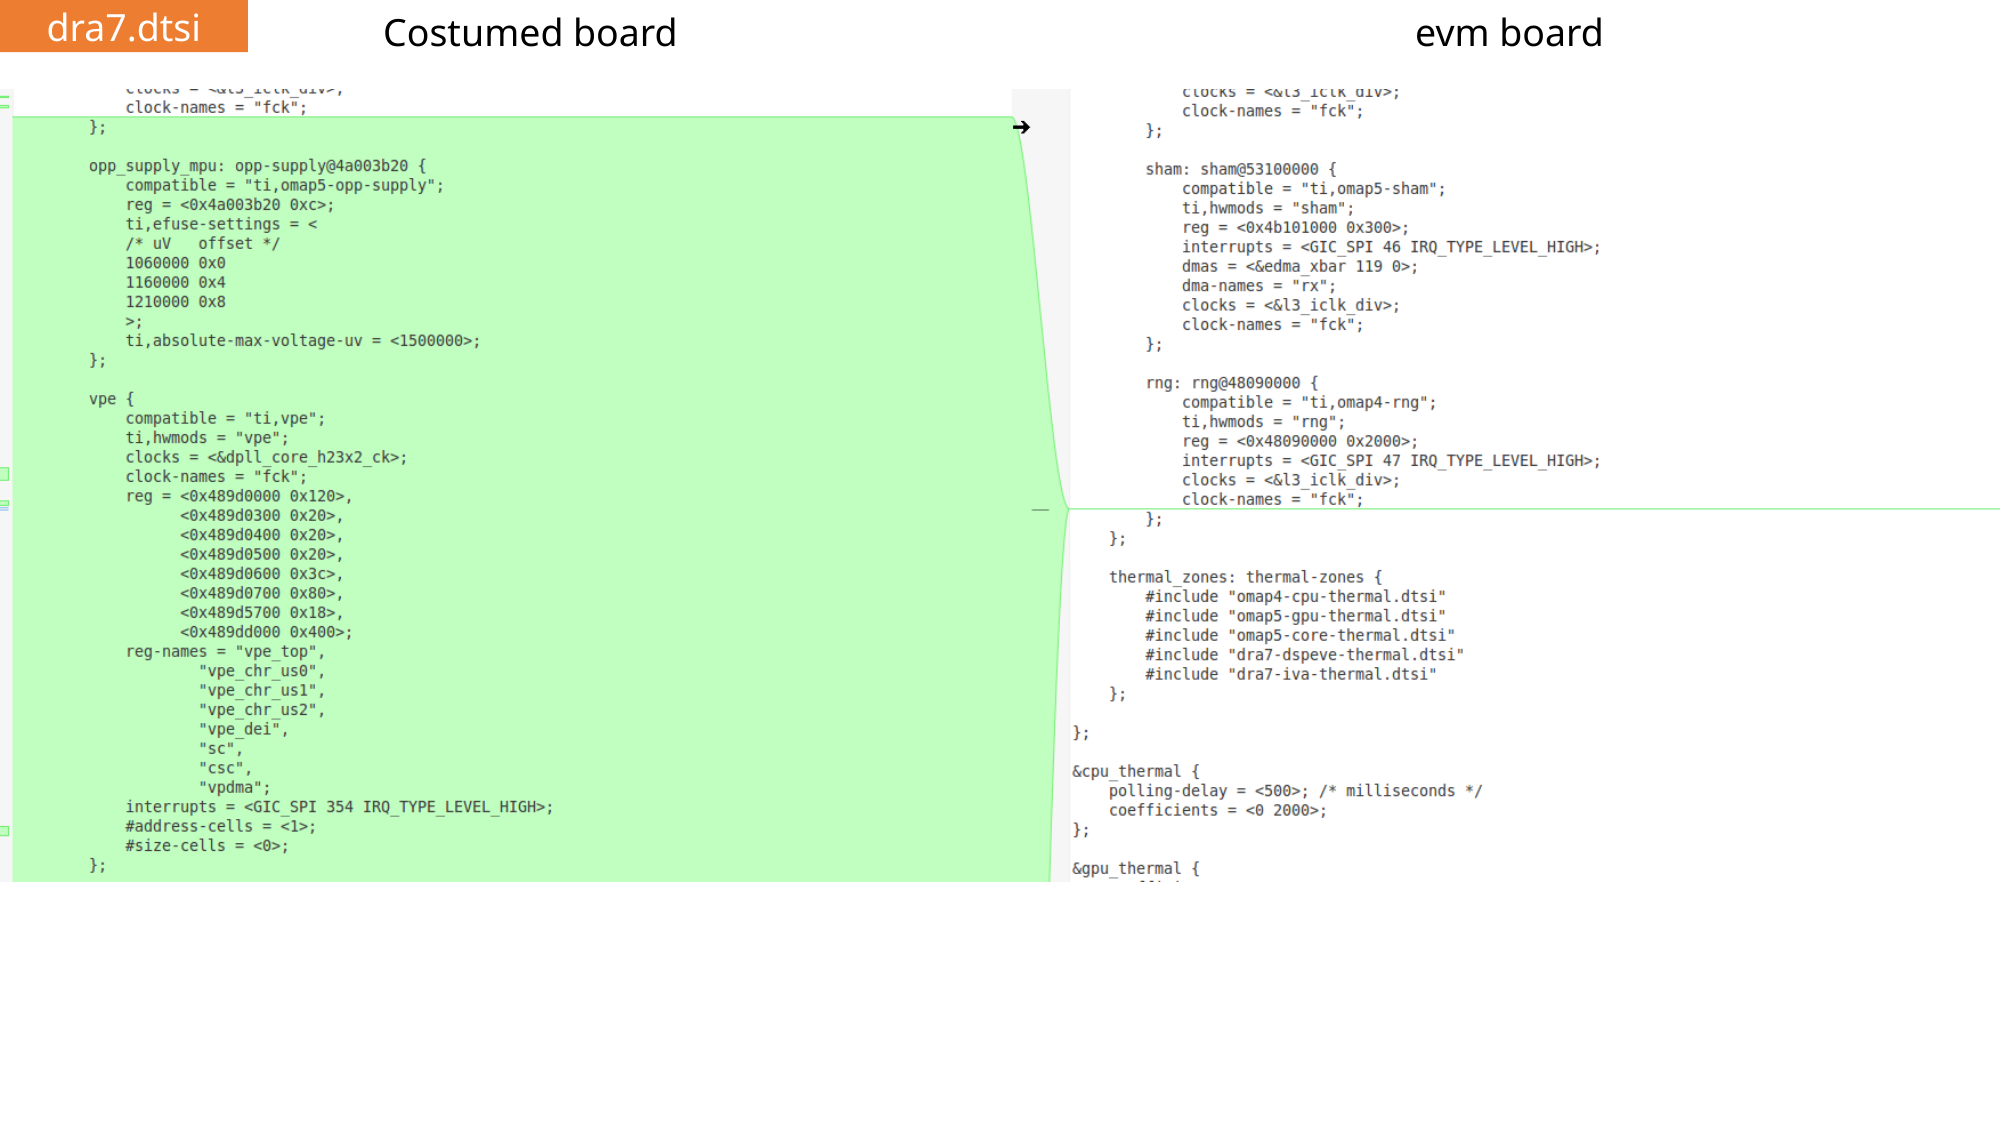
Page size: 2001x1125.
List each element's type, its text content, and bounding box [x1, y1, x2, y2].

text_box evm board [1400, 1, 1742, 62]
text_box dra7.dtsi [0, 0, 249, 53]
picture [0, 89, 2000, 882]
text_box Costumed board [368, 1, 710, 62]
